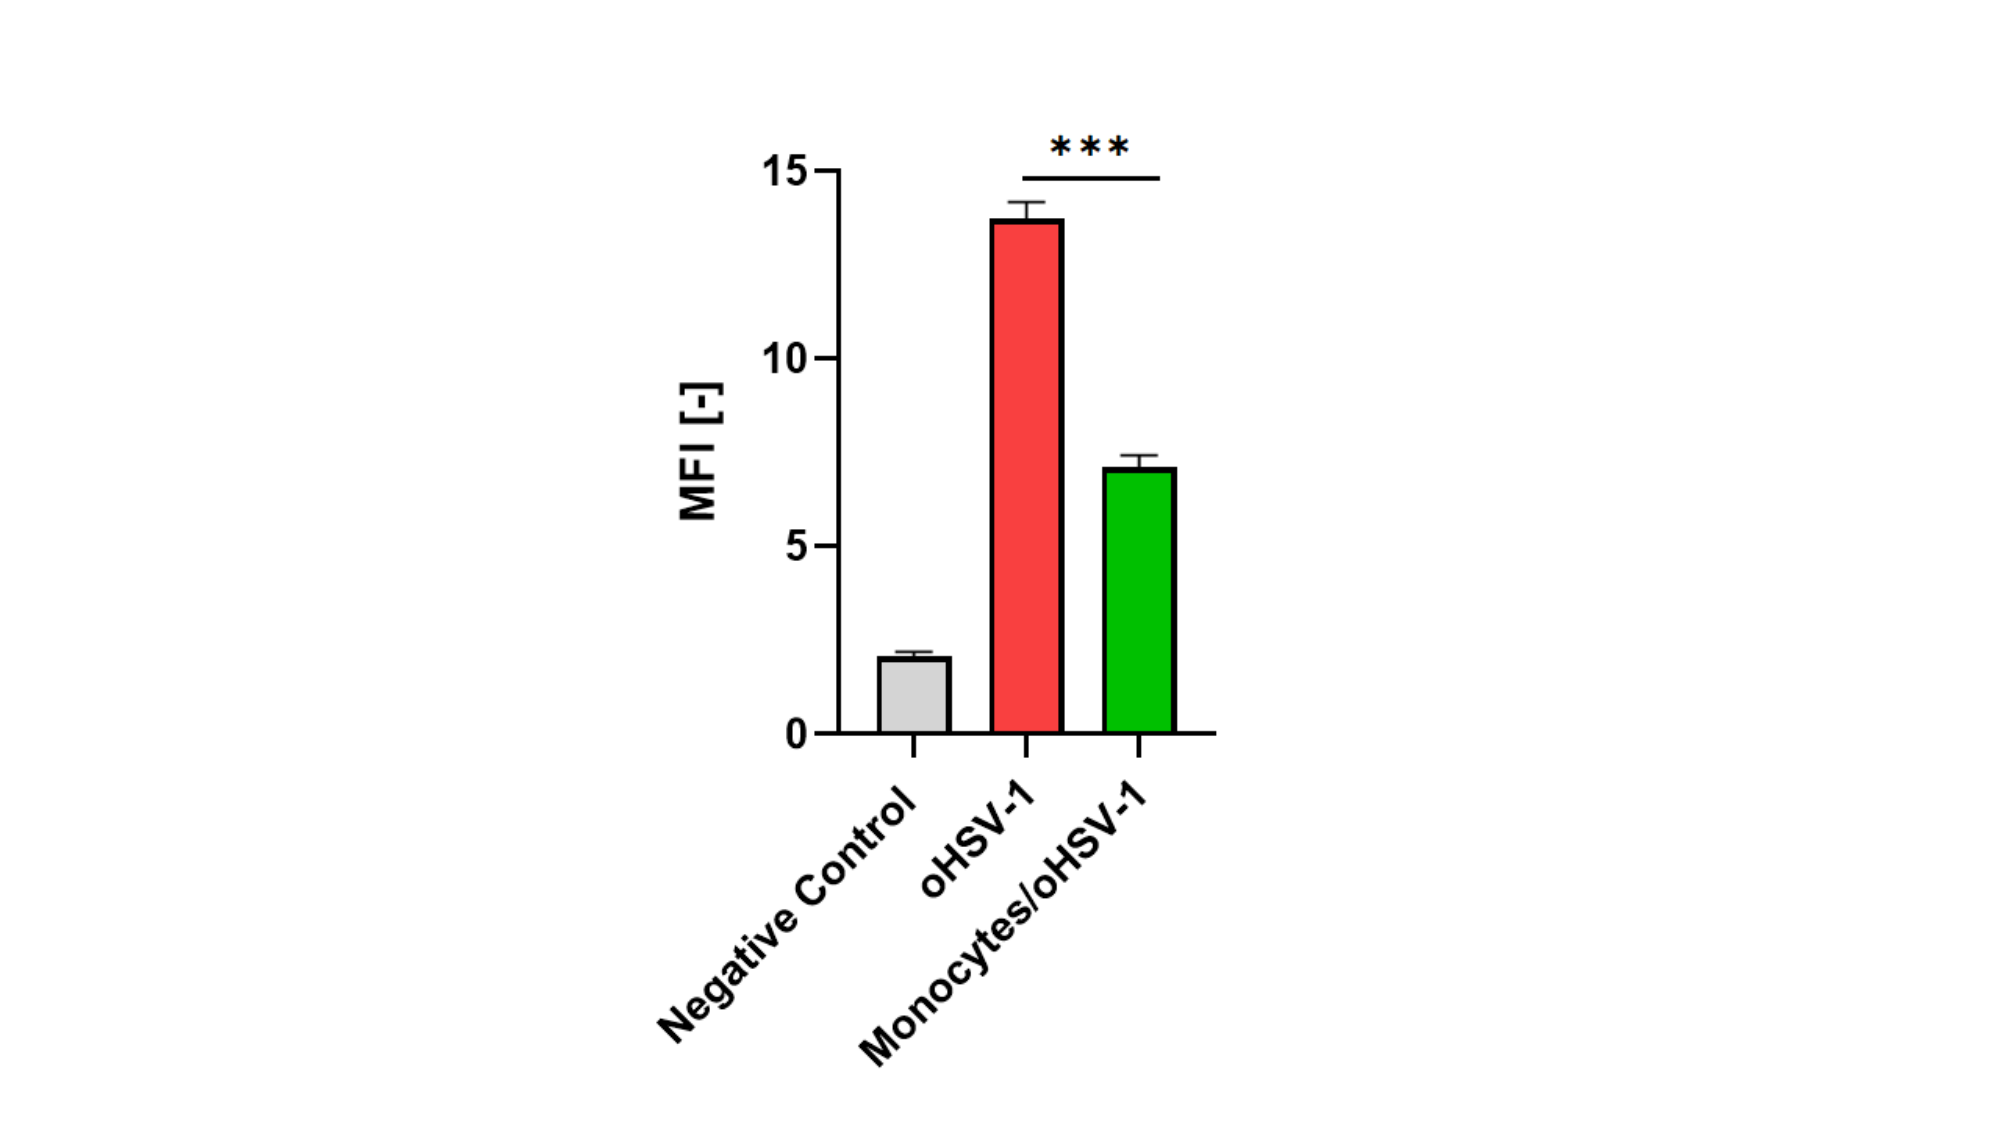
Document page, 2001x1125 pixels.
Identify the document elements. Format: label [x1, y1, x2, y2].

picture [613, 31, 1387, 1094]
